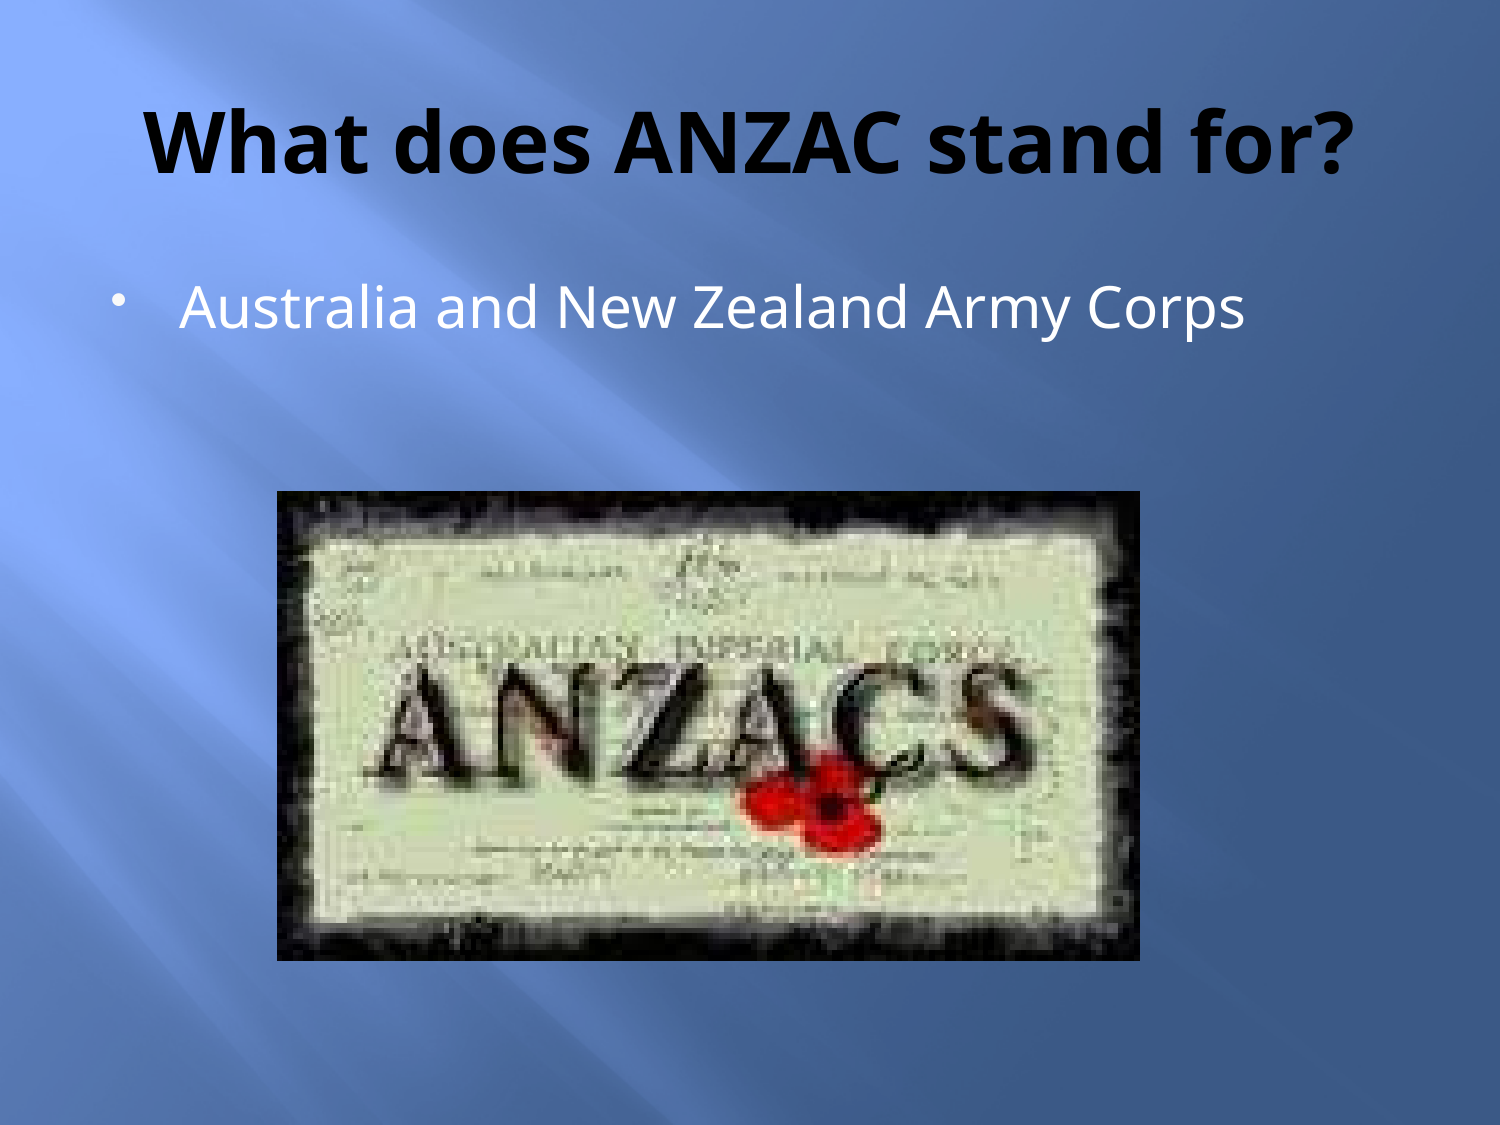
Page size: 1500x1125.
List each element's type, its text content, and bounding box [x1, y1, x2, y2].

picture [277, 491, 1140, 961]
title What does ANZAC stand for? [75, 45, 1425, 233]
list Australia and New Zealand Army Corps [75, 262, 1425, 1035]
